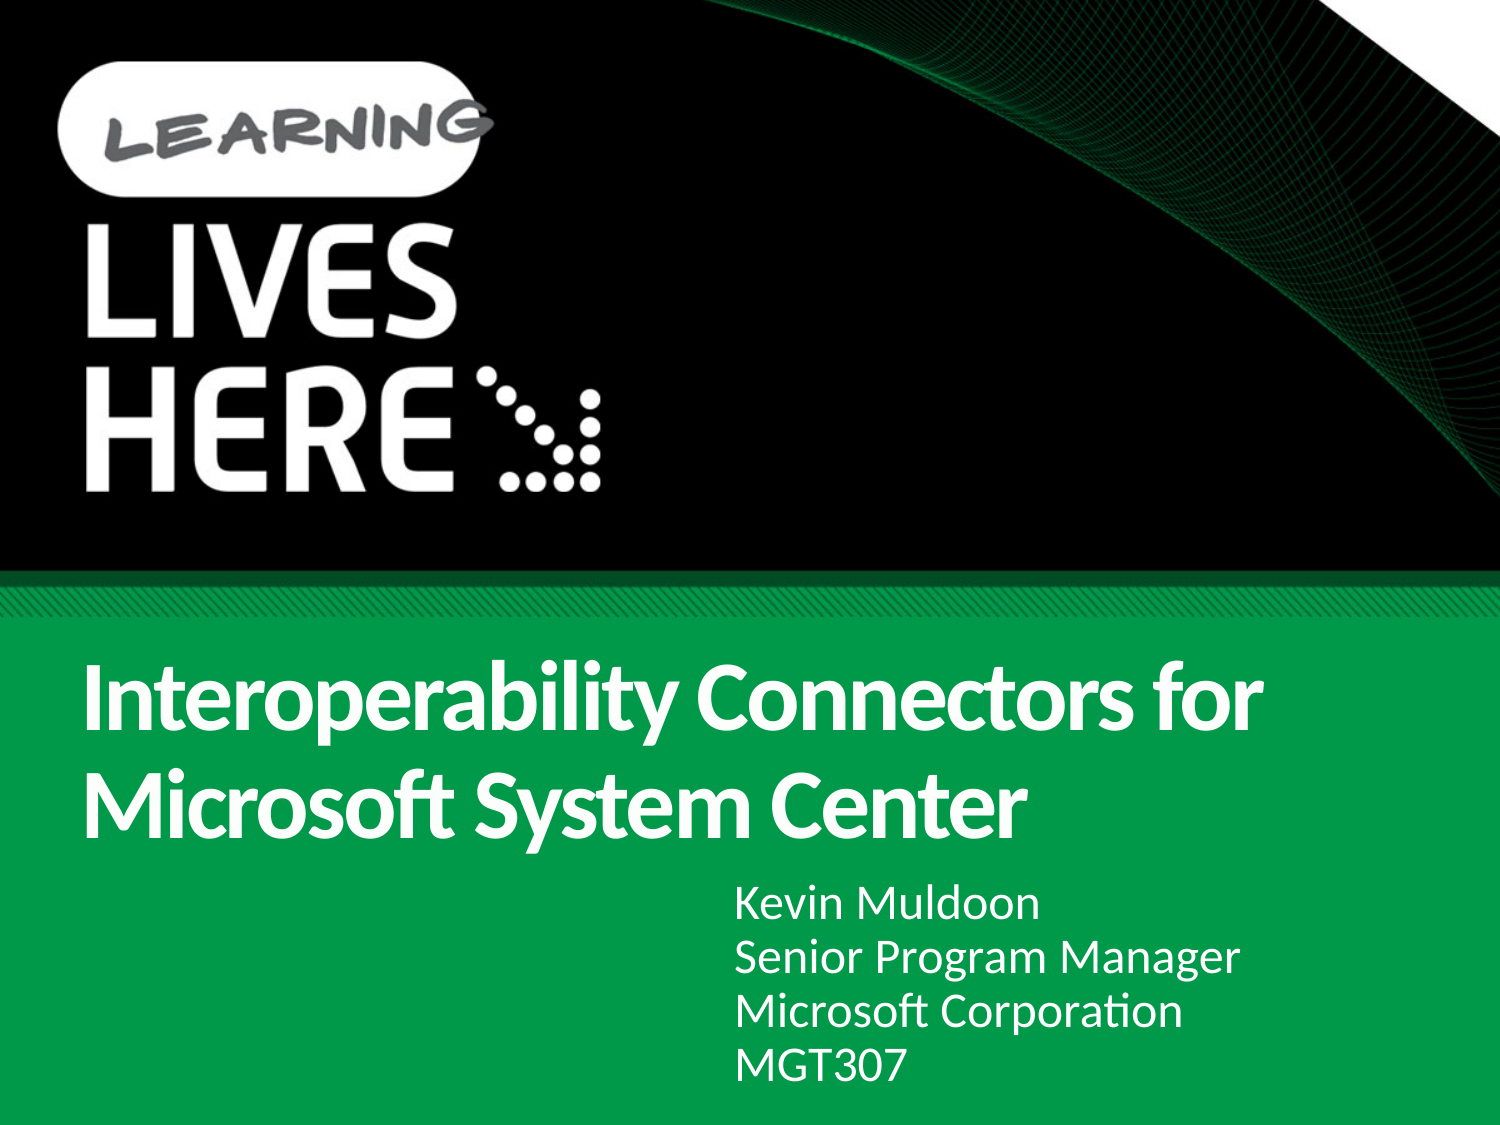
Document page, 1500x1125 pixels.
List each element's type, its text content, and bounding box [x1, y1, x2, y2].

picture [0, 0, 1500, 1125]
title Interoperability Connectors for Microsoft System Center [80, 644, 1380, 864]
subtitle Kevin Muldoon Senior Program Manager Microsoft Corporation MGT307 [734, 876, 1360, 952]
